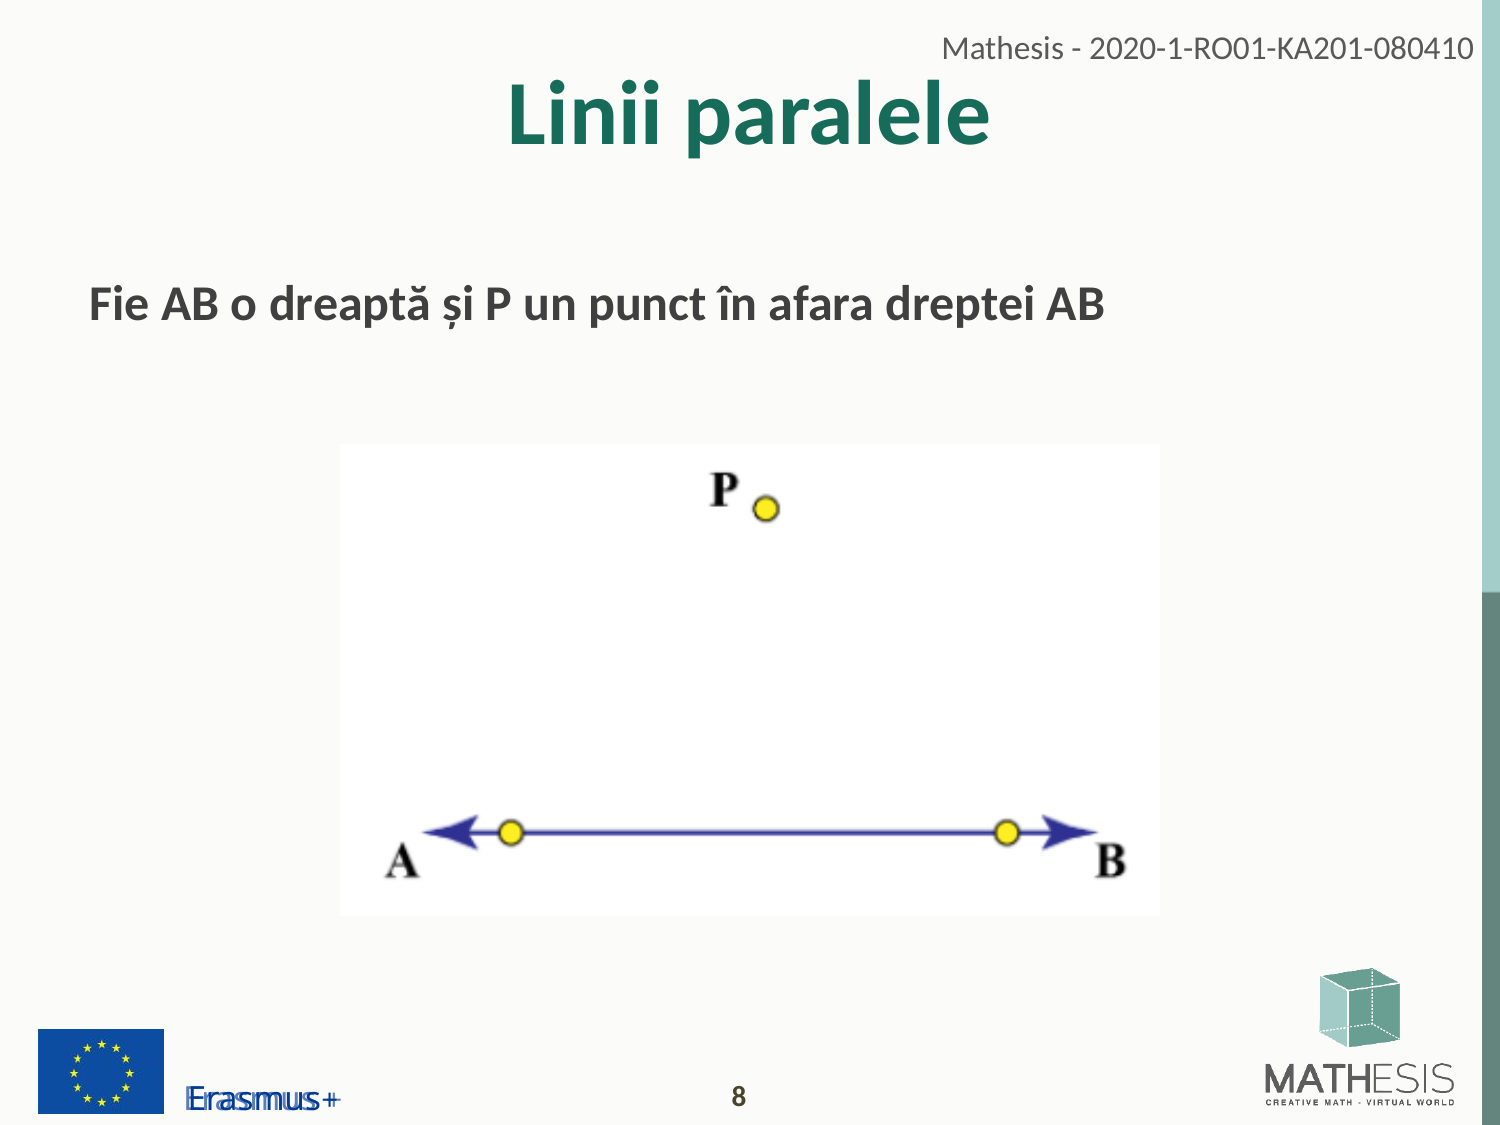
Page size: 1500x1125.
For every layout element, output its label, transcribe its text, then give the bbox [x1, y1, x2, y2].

picture [340, 444, 1160, 916]
title Linii paralele [75, 45, 1425, 233]
picture [38, 1029, 164, 1114]
list Fie AB o dreaptă și P un punct în afara dreptei AB [75, 262, 1425, 1005]
